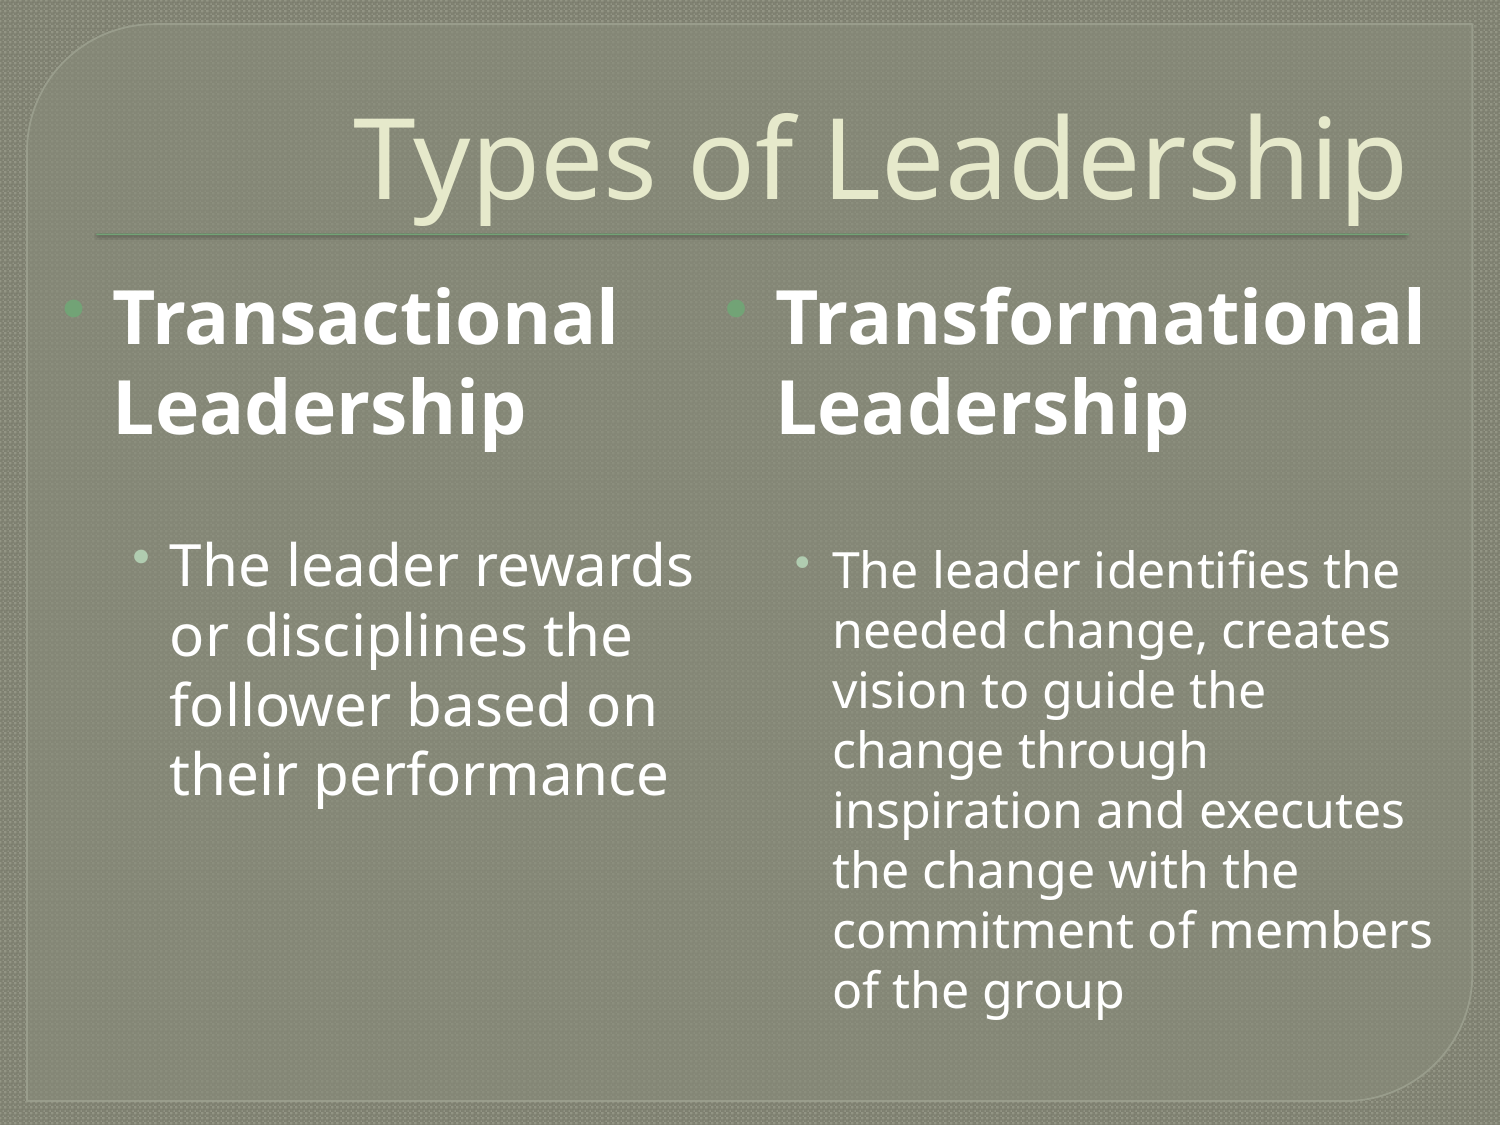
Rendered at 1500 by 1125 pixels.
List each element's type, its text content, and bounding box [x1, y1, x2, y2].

title Types of Leadership [75, 41, 1425, 230]
list Transactional Leadership The leader rewards or disciplines the follower based on their performance [50, 262, 712, 1005]
list Transformational Leadership The leader identifies the needed change, creates vision to guide the change through inspiration and executes the change with the commitment of members of the group [712, 262, 1450, 1038]
